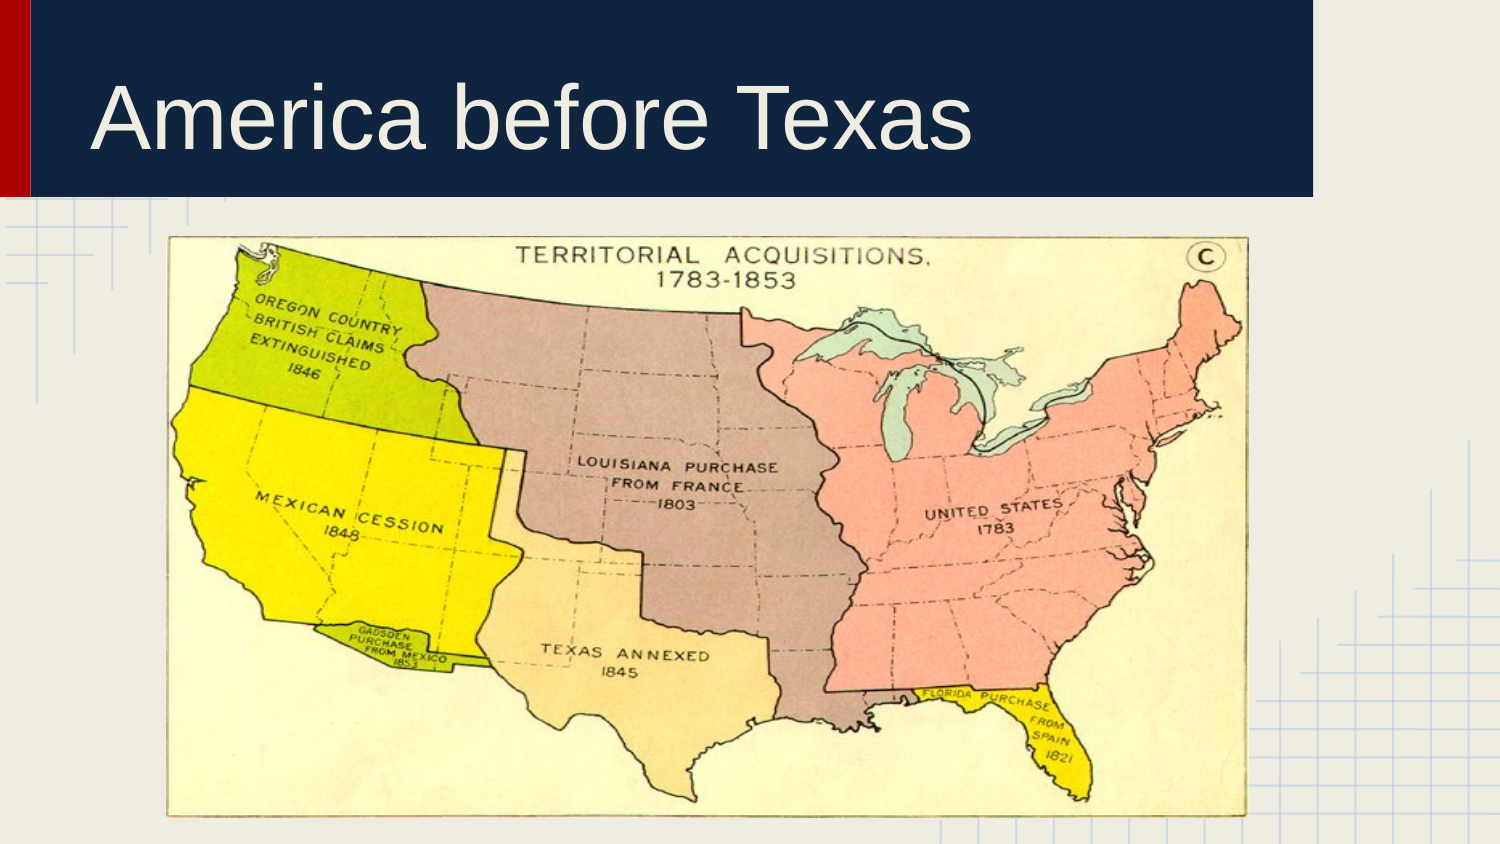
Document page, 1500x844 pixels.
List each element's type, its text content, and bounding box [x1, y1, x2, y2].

picture [166, 235, 1249, 819]
title America before Texas [75, 16, 1276, 183]
